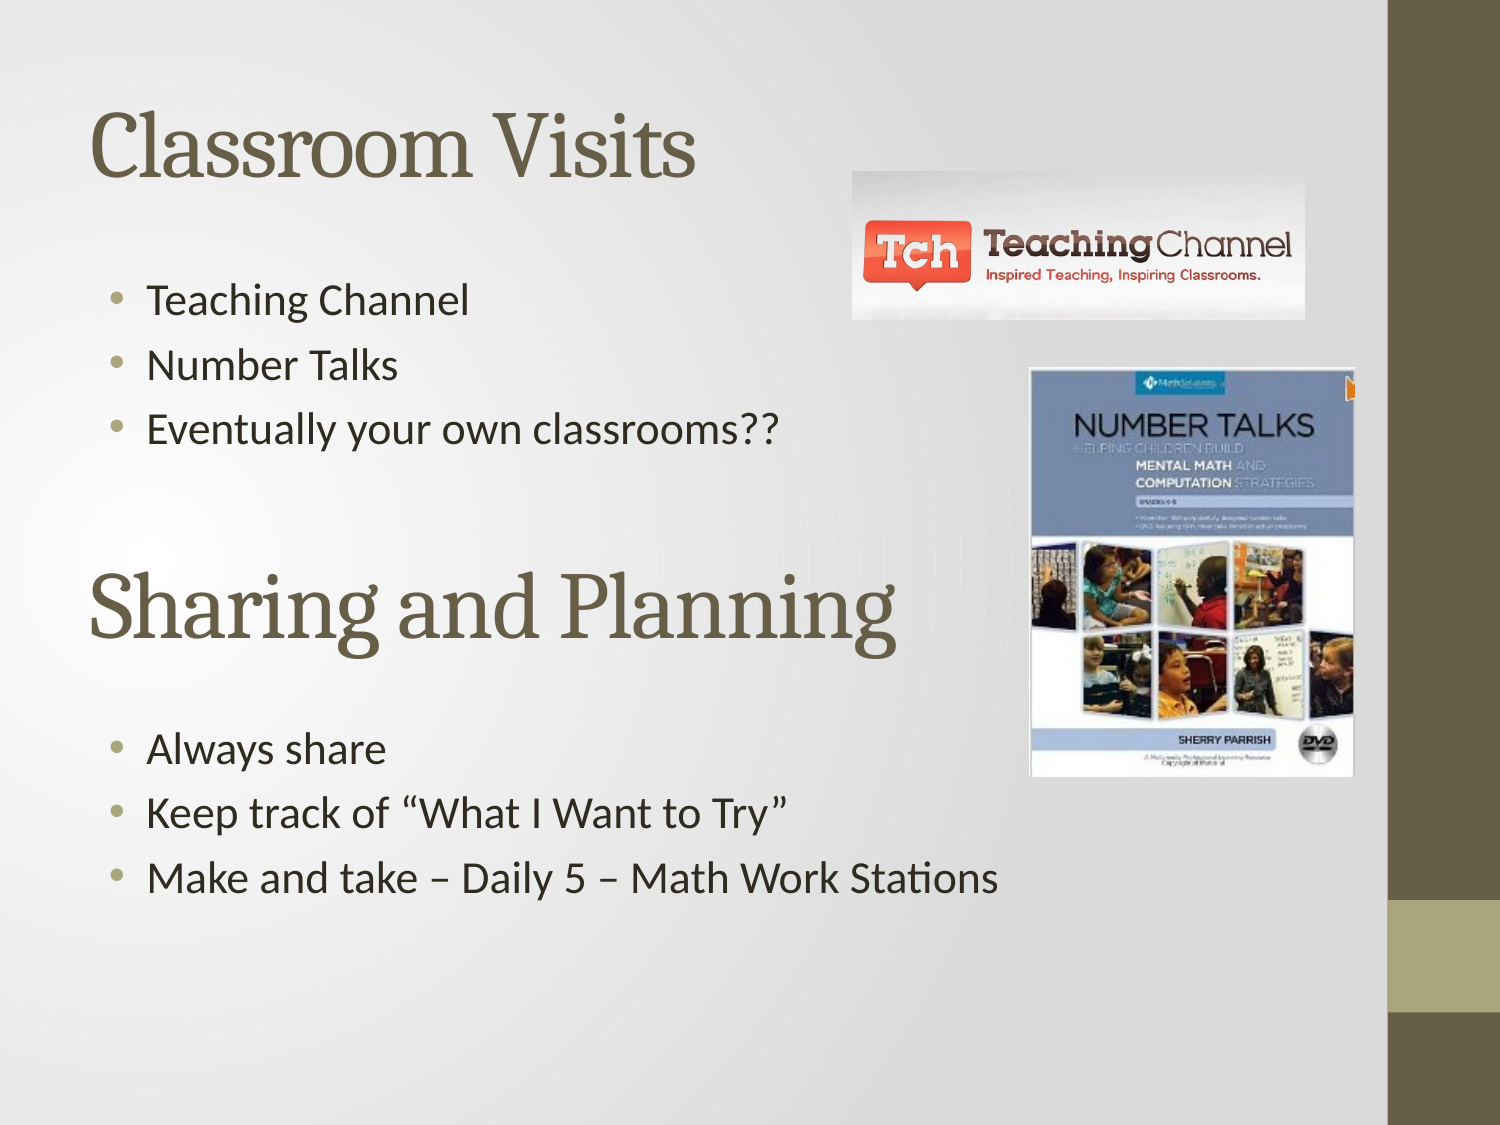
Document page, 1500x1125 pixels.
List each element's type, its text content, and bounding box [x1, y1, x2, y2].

title Classroom Visits [75, 45, 1325, 233]
text_box Sharing and Planning [75, 506, 1026, 695]
picture [1028, 367, 1355, 778]
list Teaching Channel Number Talks Eventually your own classrooms?? Always share Keep track of “What I Want to Try” Make and take – Daily 5 – Math Work Stations [74, 262, 1326, 1051]
picture [851, 170, 1305, 320]
